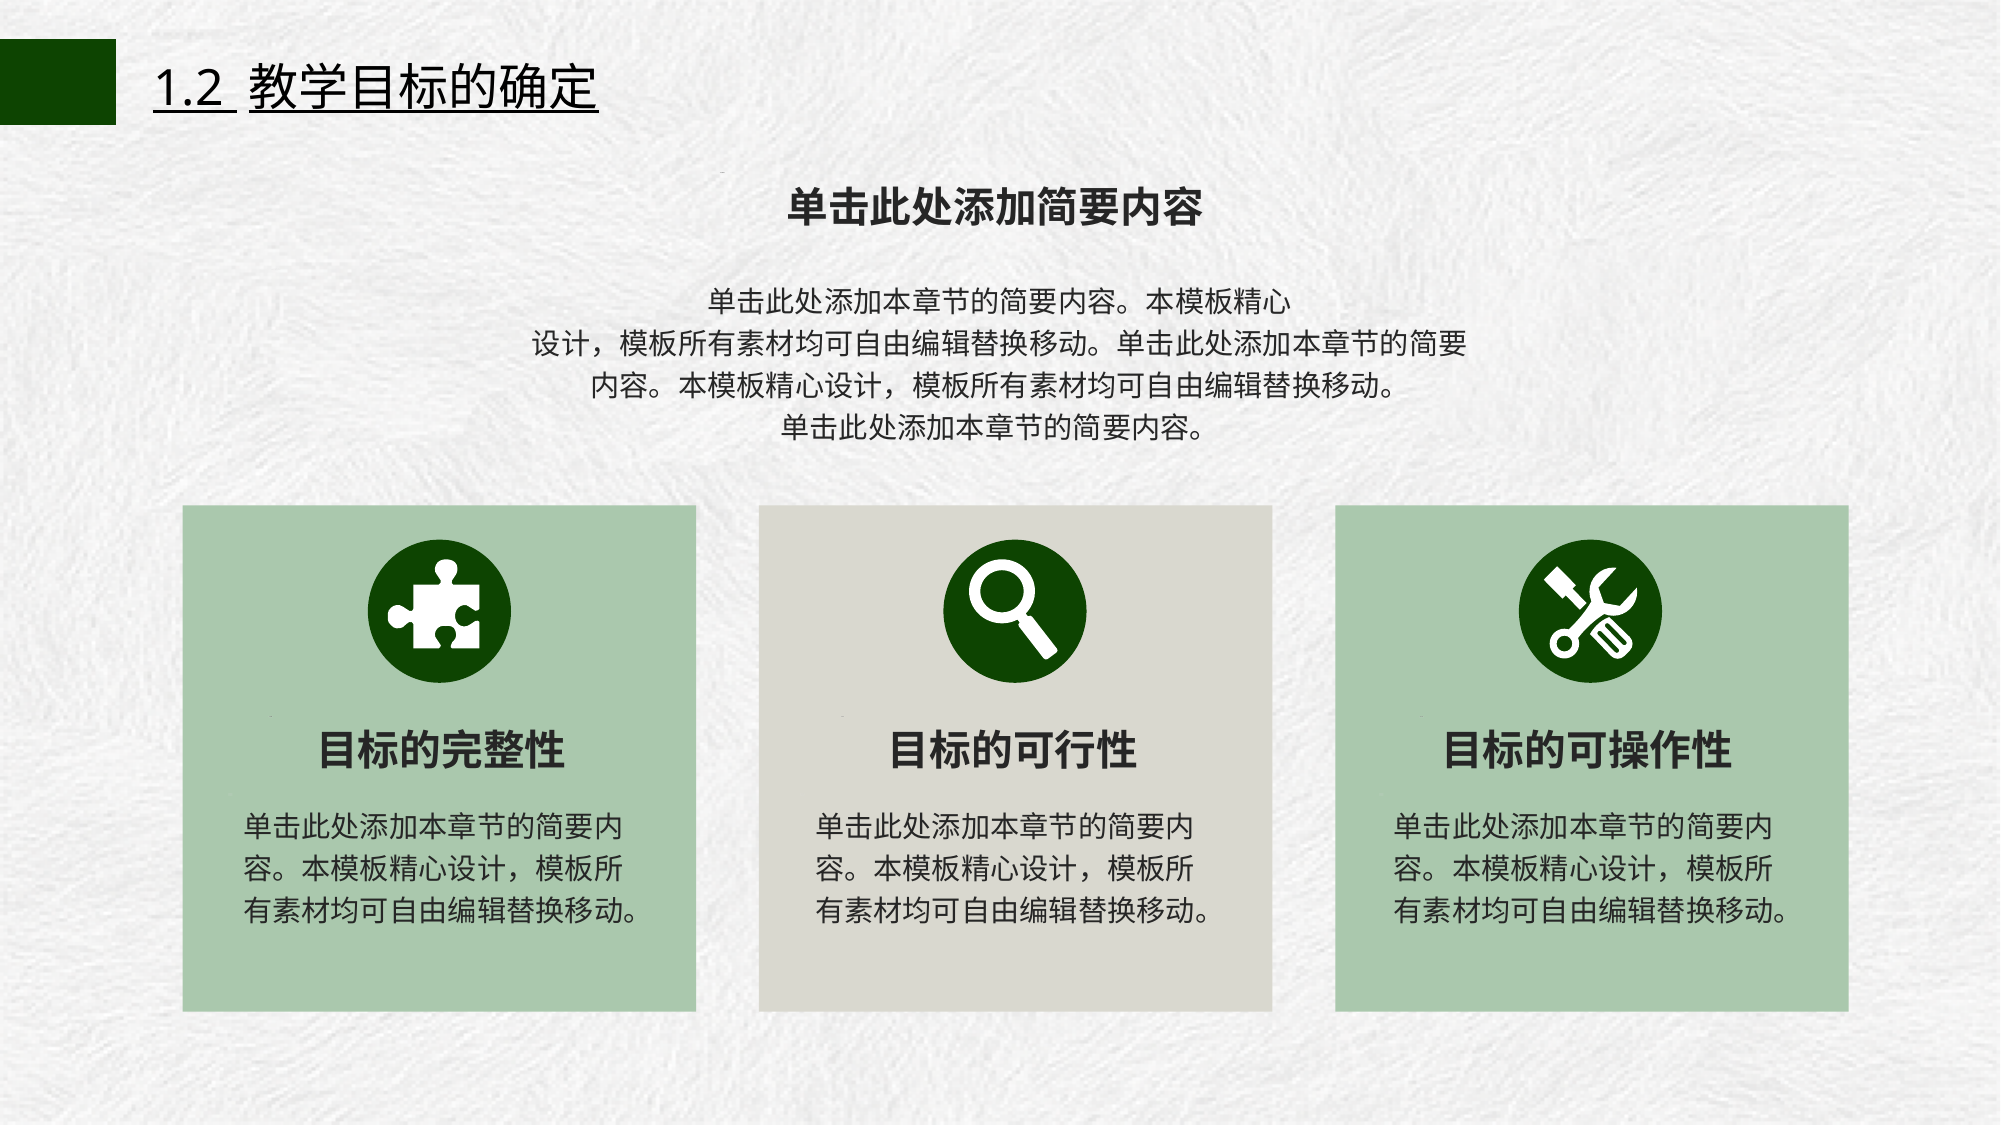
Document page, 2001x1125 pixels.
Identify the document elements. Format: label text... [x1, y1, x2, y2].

text_box [182, 504, 697, 1013]
text_box [1543, 566, 1587, 610]
text_box [0, 39, 116, 125]
picture [0, 0, 2001, 1125]
text_box [758, 504, 1273, 1013]
text_box [387, 559, 480, 649]
text_box [1549, 567, 1638, 659]
text_box [942, 538, 1088, 684]
text_box 目标的可操作性 [1419, 716, 1765, 782]
text_box [968, 558, 1059, 661]
text_box 目标的完整性 [268, 716, 614, 782]
text_box [1517, 538, 1664, 684]
text_box 目标的可行性 [840, 716, 1186, 782]
text_box 单击此处添加本章节的简要内容。本模板精心设计，模板所有素材均可自由编辑替换移动。 [1379, 793, 1816, 935]
text_box 单击此处添加本章节的简要内容。本模板精心设计，模板所有素材均可自由编辑替换移动。 [800, 793, 1237, 935]
text_box [1334, 504, 1850, 1013]
text_box 单击此处添加简要内容 [719, 172, 1281, 238]
text_box 单击此处添加本章节的简要内容。本模板精心 设计，模板所有素材均可自由编辑替换移动。单击此处添加本章节的简要 内容。本模板精心设计，模板所有素材均可自由编辑替换移动。 单击此处添加本章节的简要内容。 [268, 268, 1731, 452]
text_box [366, 538, 513, 684]
text_box 1.2 教学目标的确定 [138, 48, 615, 124]
text_box 单击此处添加本章节的简要内容。本模板精心设计，模板所有素材均可自由编辑替换移动。 [228, 793, 665, 935]
